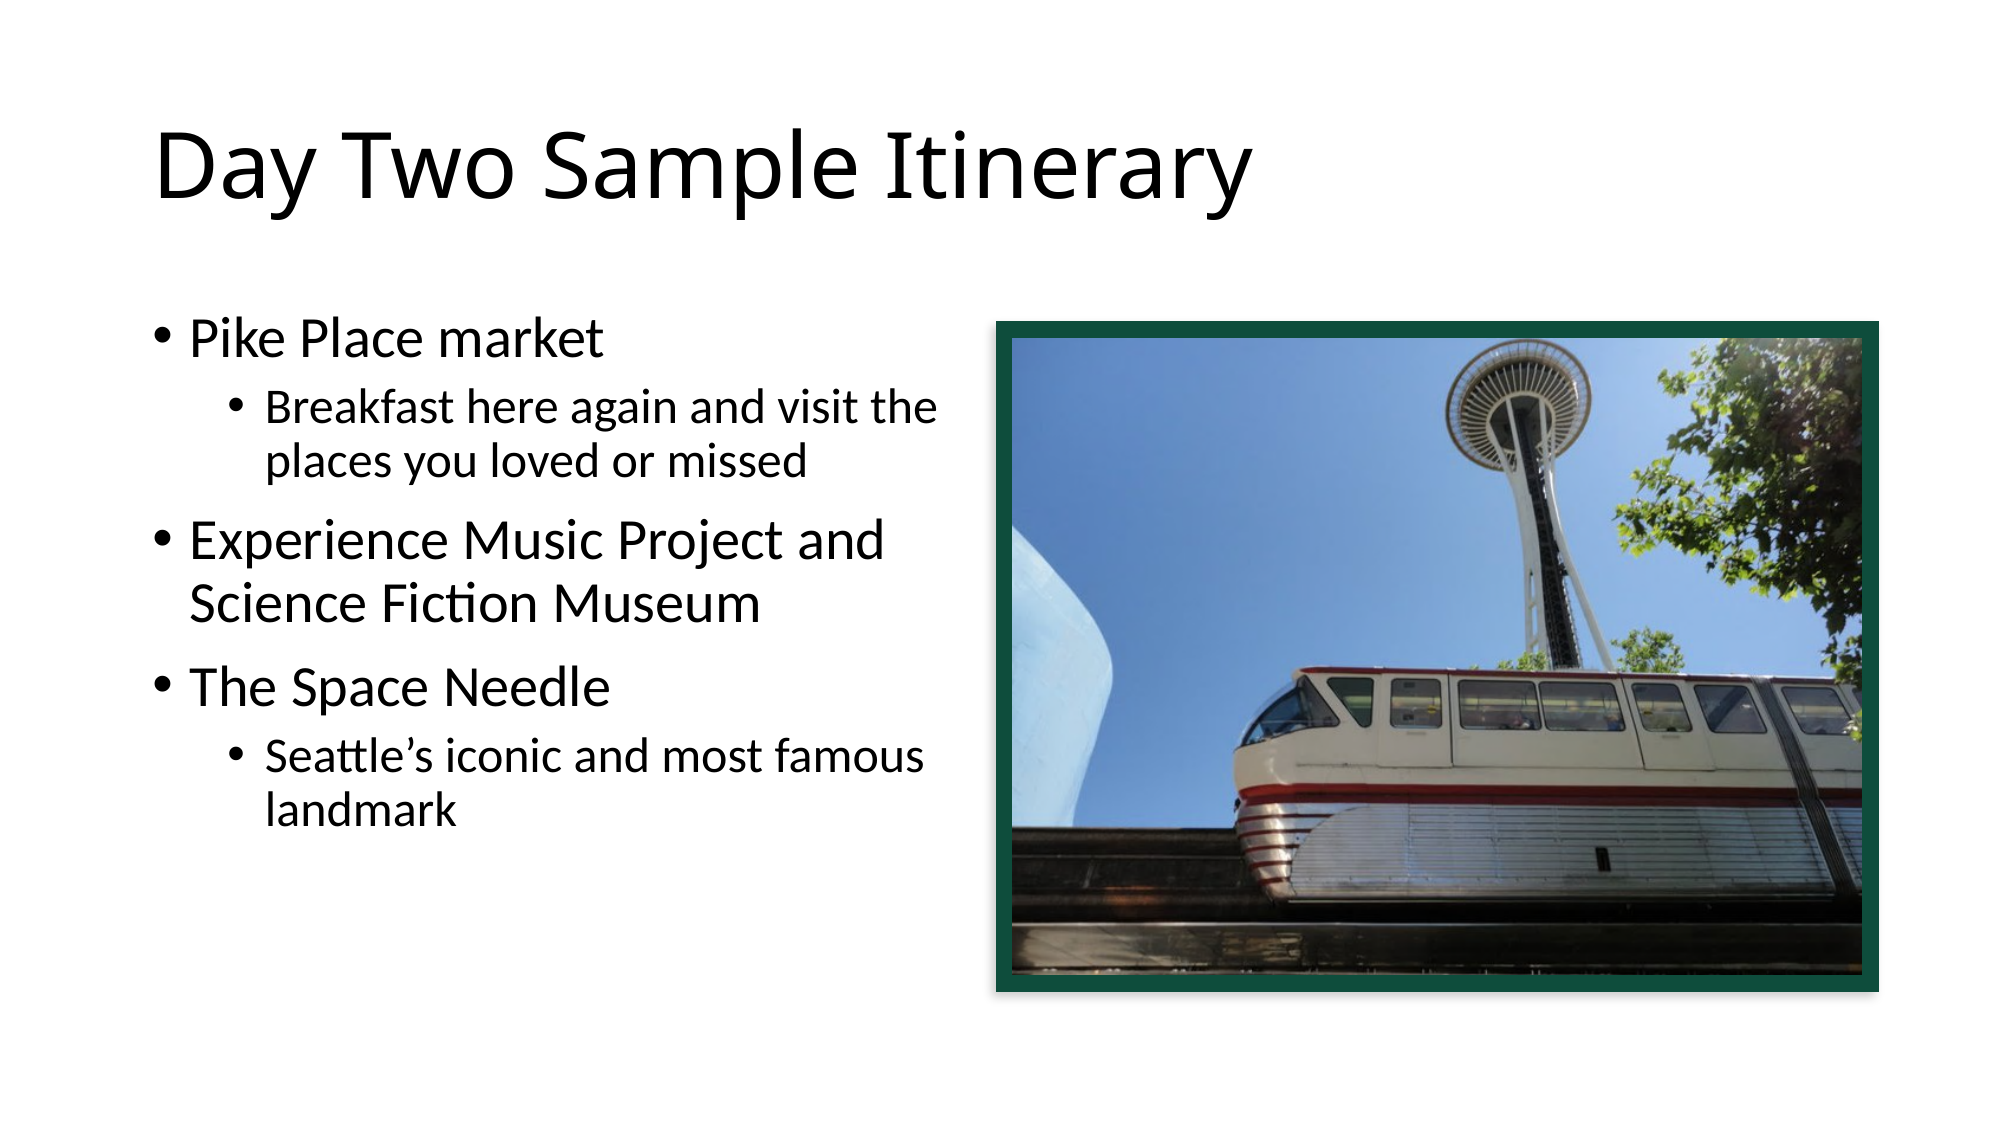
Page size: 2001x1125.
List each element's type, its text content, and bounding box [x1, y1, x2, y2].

list Pike Place market Breakfast here again and visit the places you loved or missed Experience Music Project and Science Fiction Museum The Space Needle Seattle’s iconic and most famous landmark [137, 299, 988, 1014]
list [1012, 337, 1863, 976]
title Day Two Sample Itinerary [137, 59, 1863, 278]
